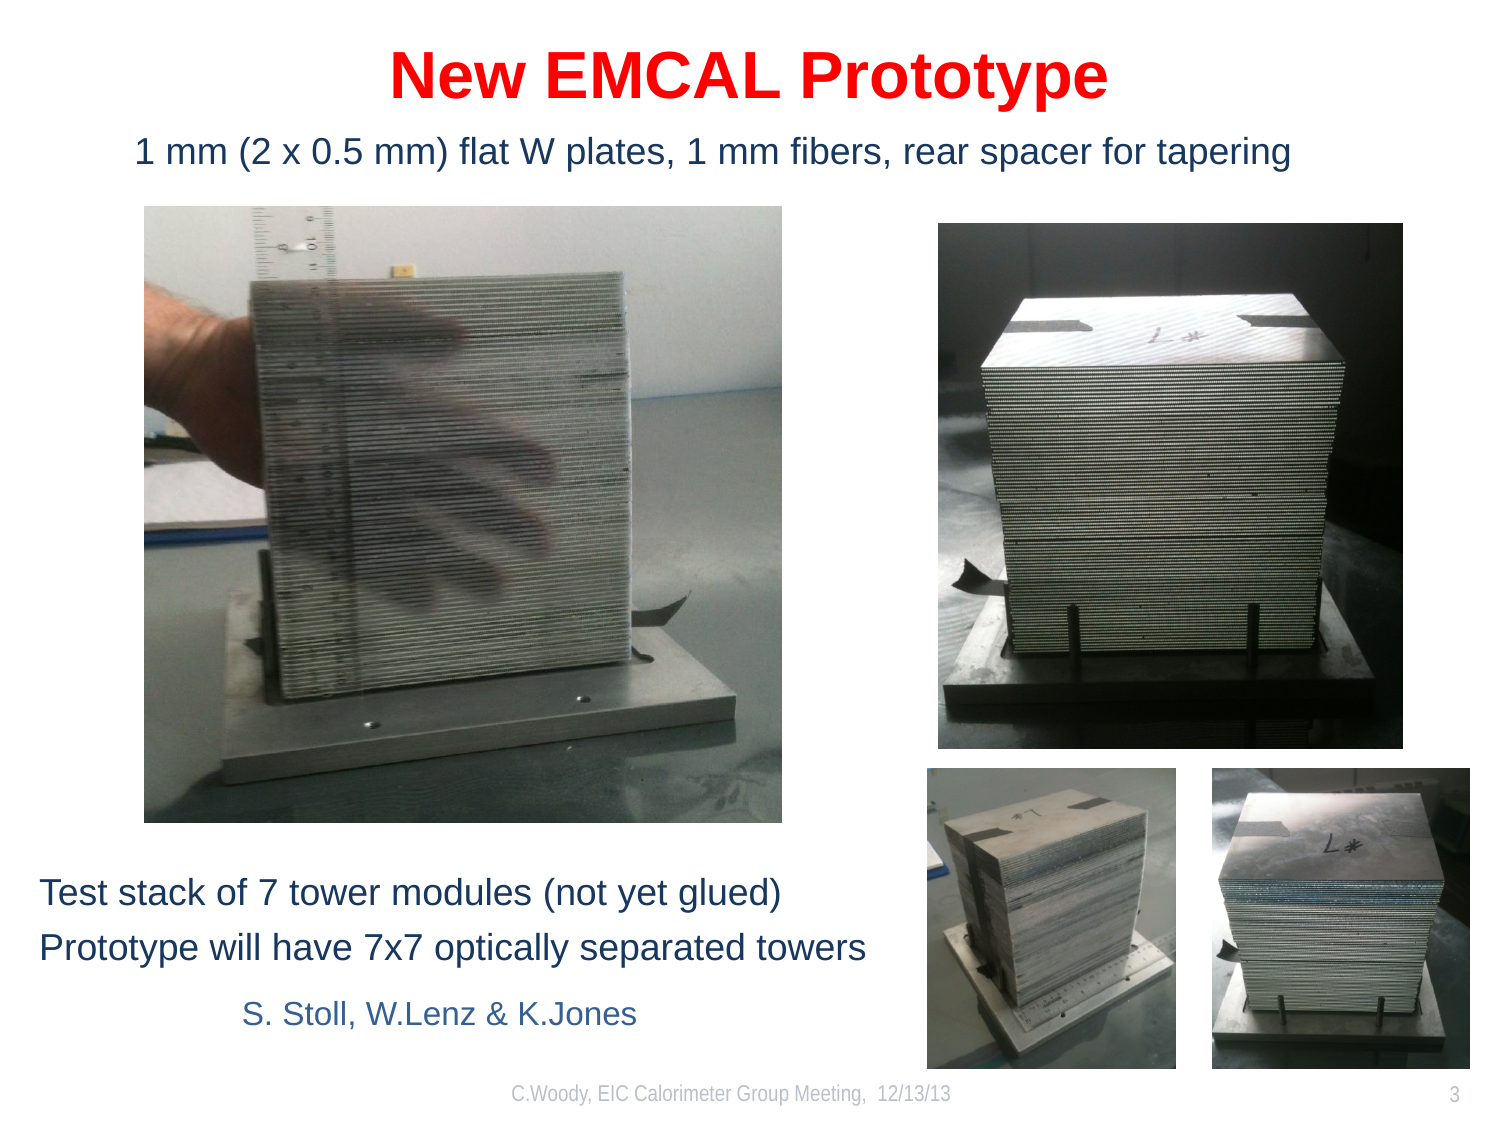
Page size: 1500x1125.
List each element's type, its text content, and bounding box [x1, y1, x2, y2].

picture [1212, 768, 1470, 1069]
text_box S. Stoll, W.Lenz & K.Jones [227, 984, 654, 1040]
footer C.Woody, EIC Calorimeter Group Meeting, 12/13/13 [450, 1072, 1013, 1113]
picture [144, 205, 783, 823]
title New EMCAL Prototype [75, 24, 1425, 120]
text_box Test stack of 7 tower modules (not yet glued) Prototype will have 7x7 optically separated towers [24, 860, 903, 976]
slide_number 3 [1125, 1074, 1475, 1113]
picture [937, 222, 1404, 749]
picture [927, 768, 1176, 1069]
text_box 1 mm (2 x 0.5 mm) flat W plates, 1 mm fibers, rear spacer for tapering [119, 119, 1445, 180]
